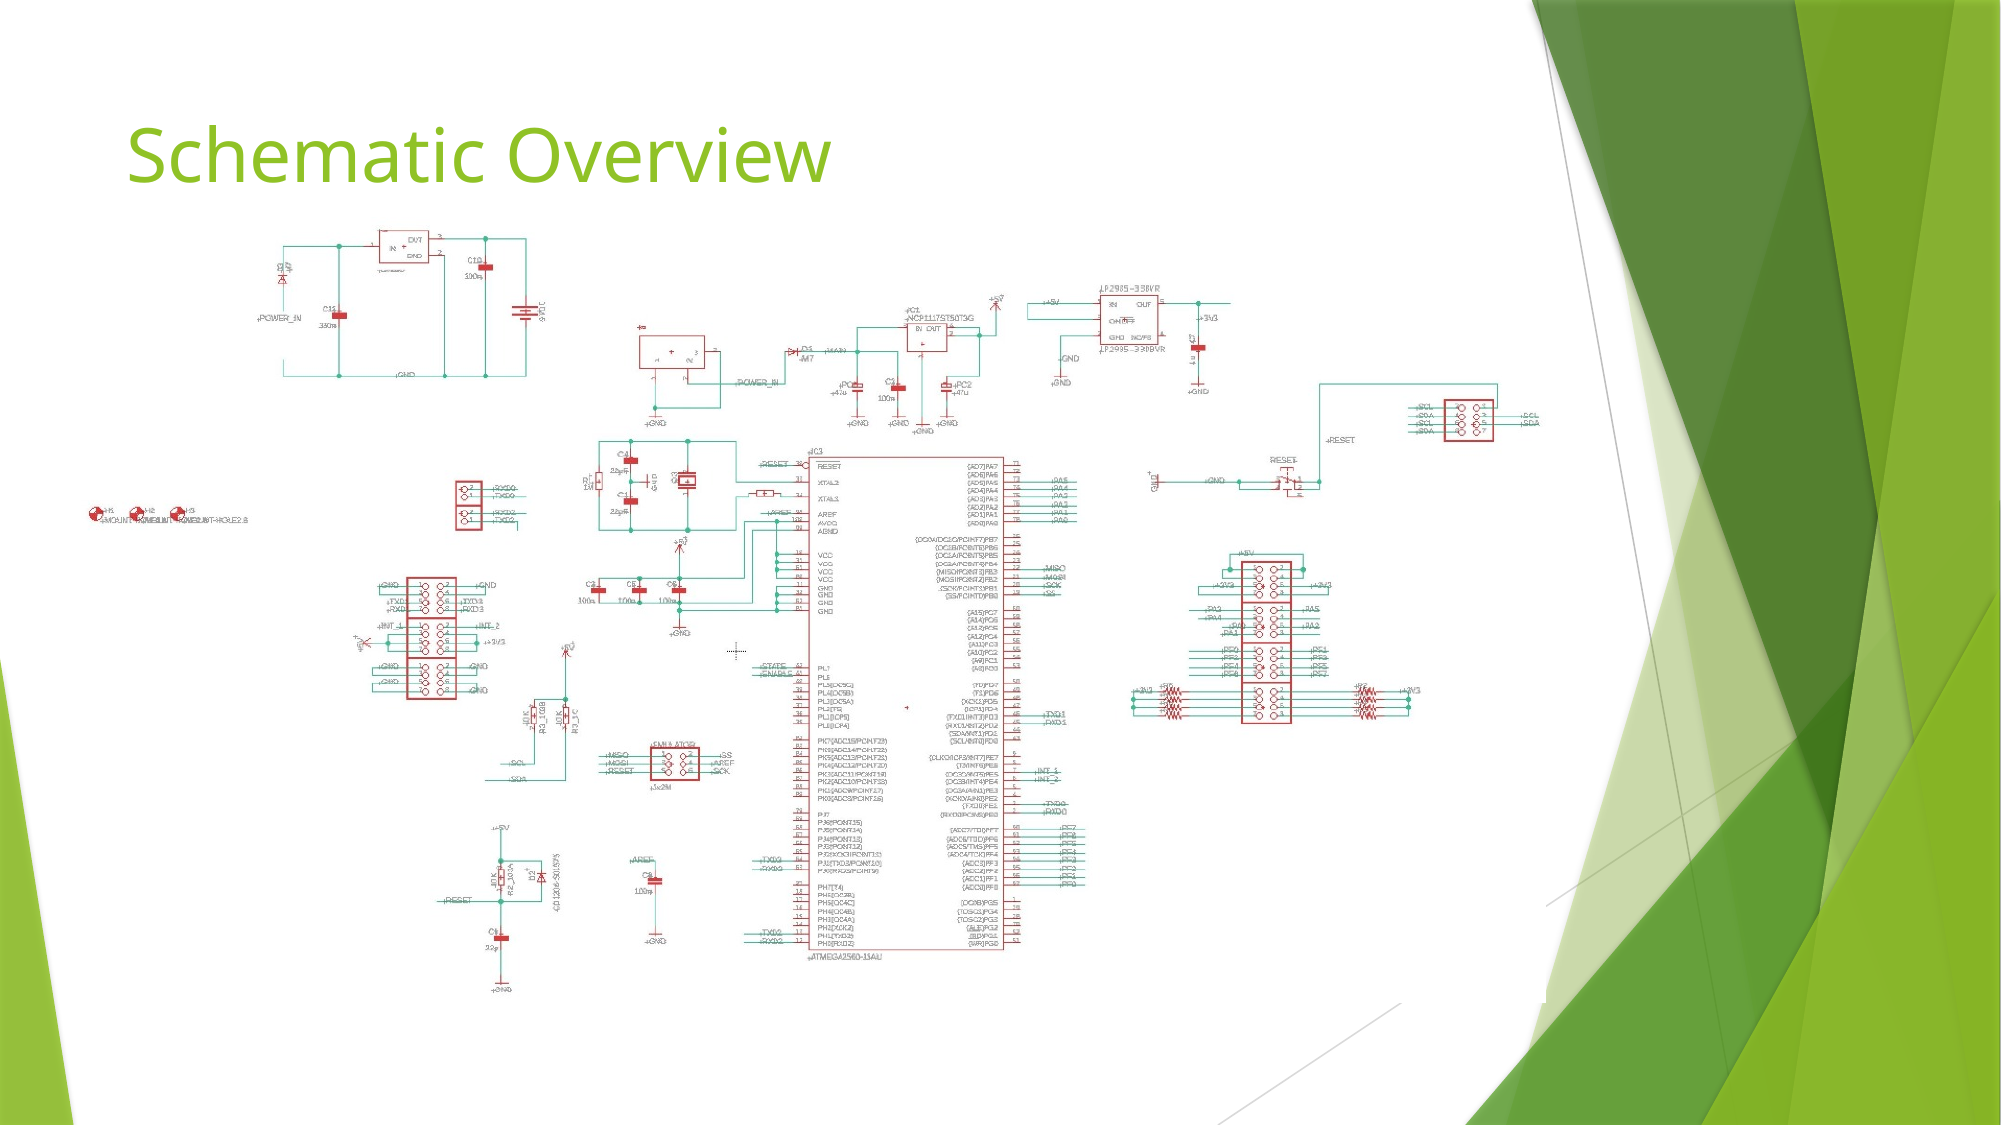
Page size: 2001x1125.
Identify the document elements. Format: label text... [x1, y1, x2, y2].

title Schematic Overview [111, 99, 1522, 216]
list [58, 216, 1547, 1004]
